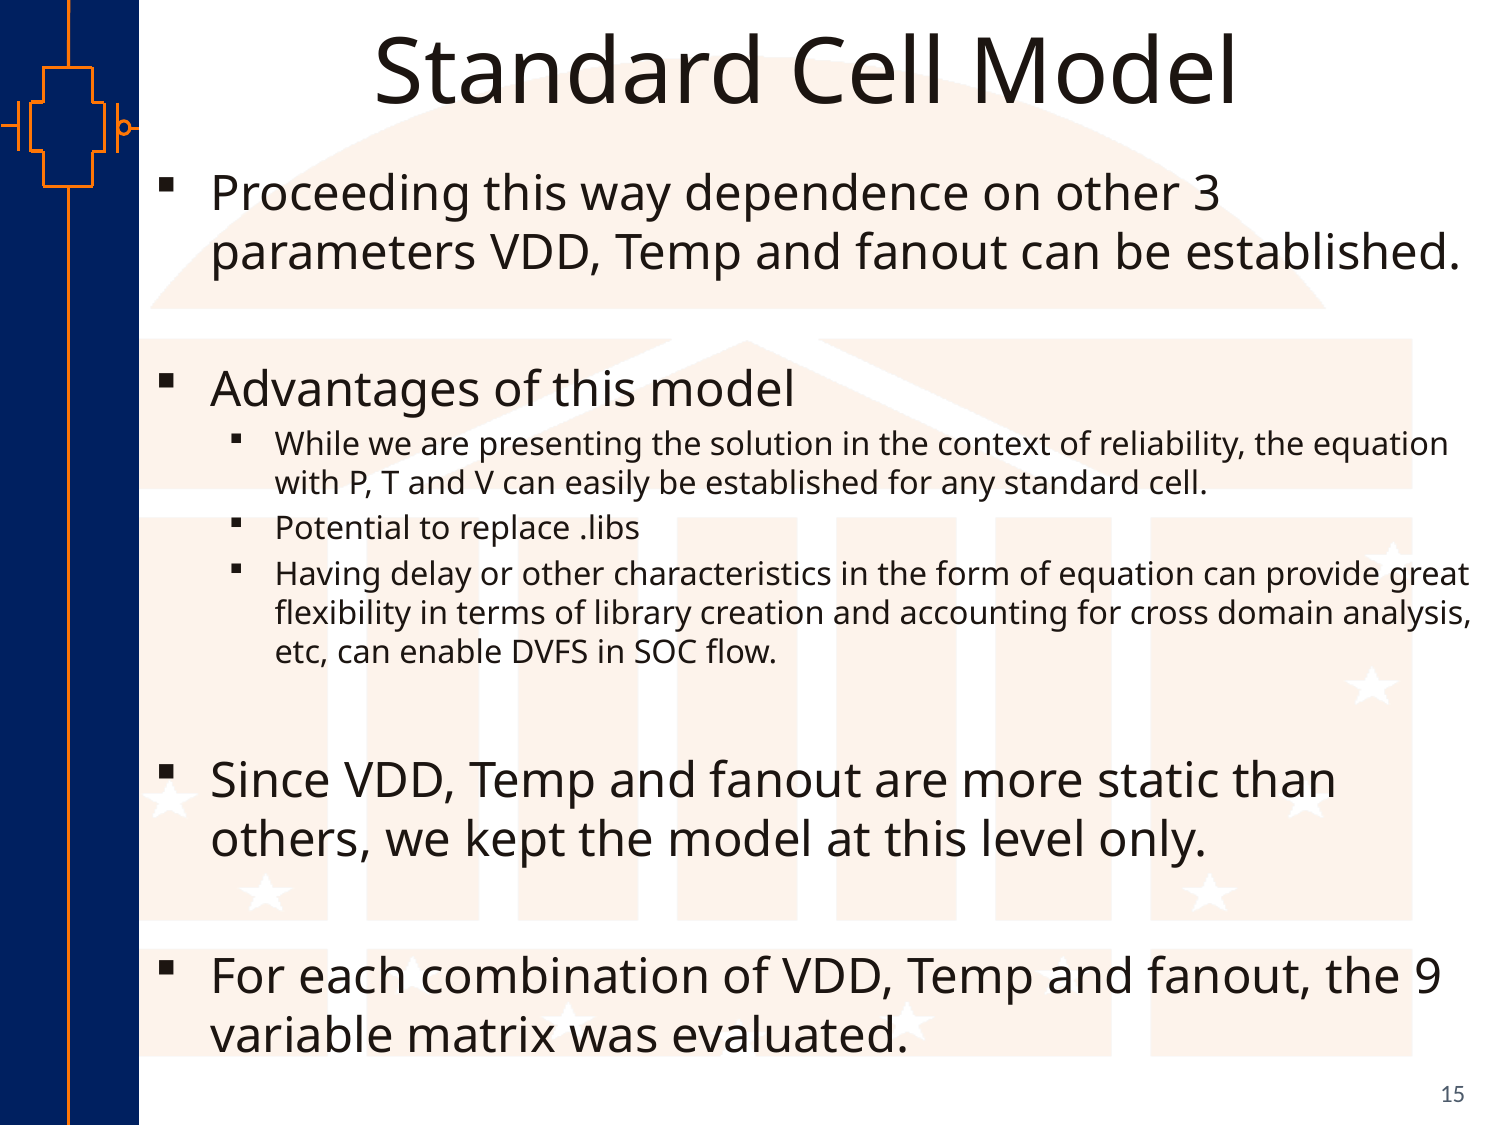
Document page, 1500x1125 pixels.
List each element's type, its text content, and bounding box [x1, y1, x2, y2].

list Proceeding this way dependence on other 3 parameters VDD, Temp and fanout can be established. Advantages of this model While we are presenting the solution in the context of reliability, the equation with P, T and V can easily be established for any standard cell. Potential to replace .libs Having delay or other characteristics in the form of equation can provide great flexibility in terms of library creation and accounting for cross domain analysis, etc, can enable DVFS in SOC flow. Since VDD, Temp and fanout are more static than others, we kept the model at this level only. For each combination of VDD, Temp and fanout, the 9 variable matrix was evaluated. [139, 153, 1500, 1125]
title Standard Cell Model [115, 0, 1500, 130]
